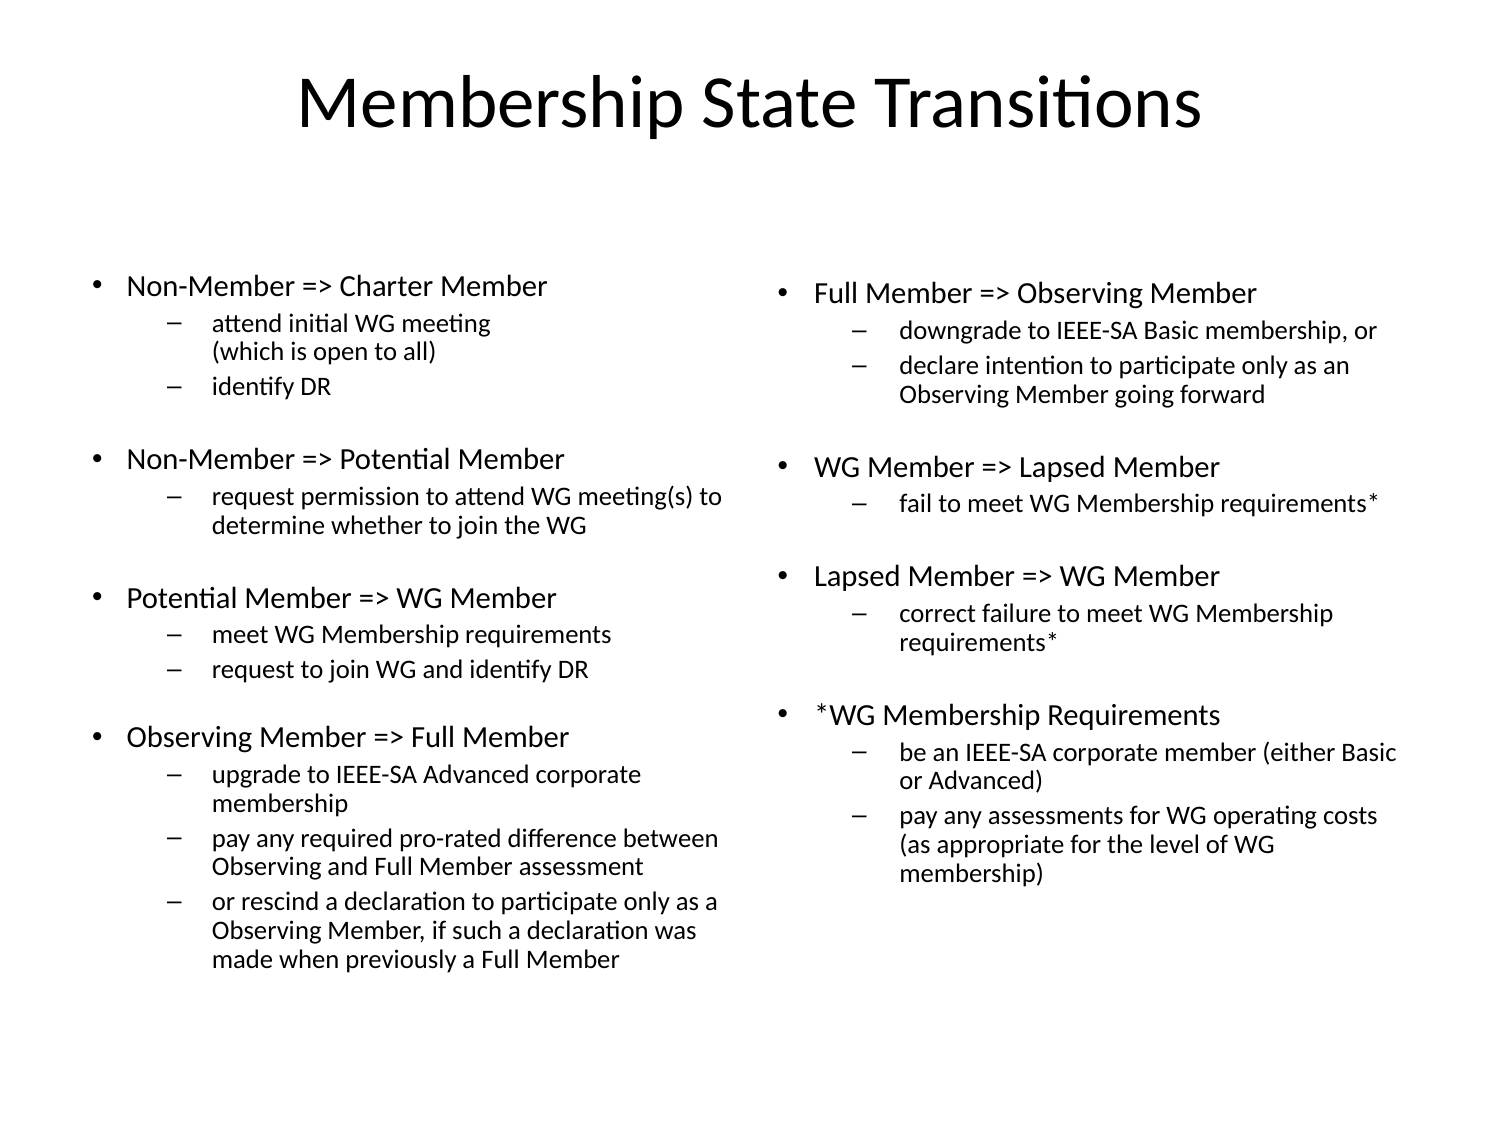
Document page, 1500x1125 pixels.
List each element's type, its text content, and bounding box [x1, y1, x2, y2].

title Membership State Transitions [75, 45, 1425, 151]
list Non-Member => Charter Member attend initial WG meeting (which is open to all) identify DR Non-Member => Potential Member request permission to attend WG meeting(s) to determine whether to join the WG Potential Member => WG Member meet WG Membership requirements request to join WG and identify DR Observing Member => Full Member upgrade to IEEE-SA Advanced corporate membership pay any required pro-rated difference between Observing and Full Member assessment or rescind a declaration to participate only as a Observing Member, if such a declaration was made when previously a Full Member [75, 262, 738, 1005]
list Full Member => Observing Member downgrade to IEEE-SA Basic membership, or declare intention to participate only as an Observing Member going forward WG Member => Lapsed Member fail to meet WG Membership requirements* Lapsed Member => WG Member correct failure to meet WG Membership requirements* *WG Membership Requirements be an IEEE-SA corporate member (either Basic or Advanced) pay any assessments for WG operating costs (as appropriate for the level of WG membership) [762, 262, 1425, 1005]
